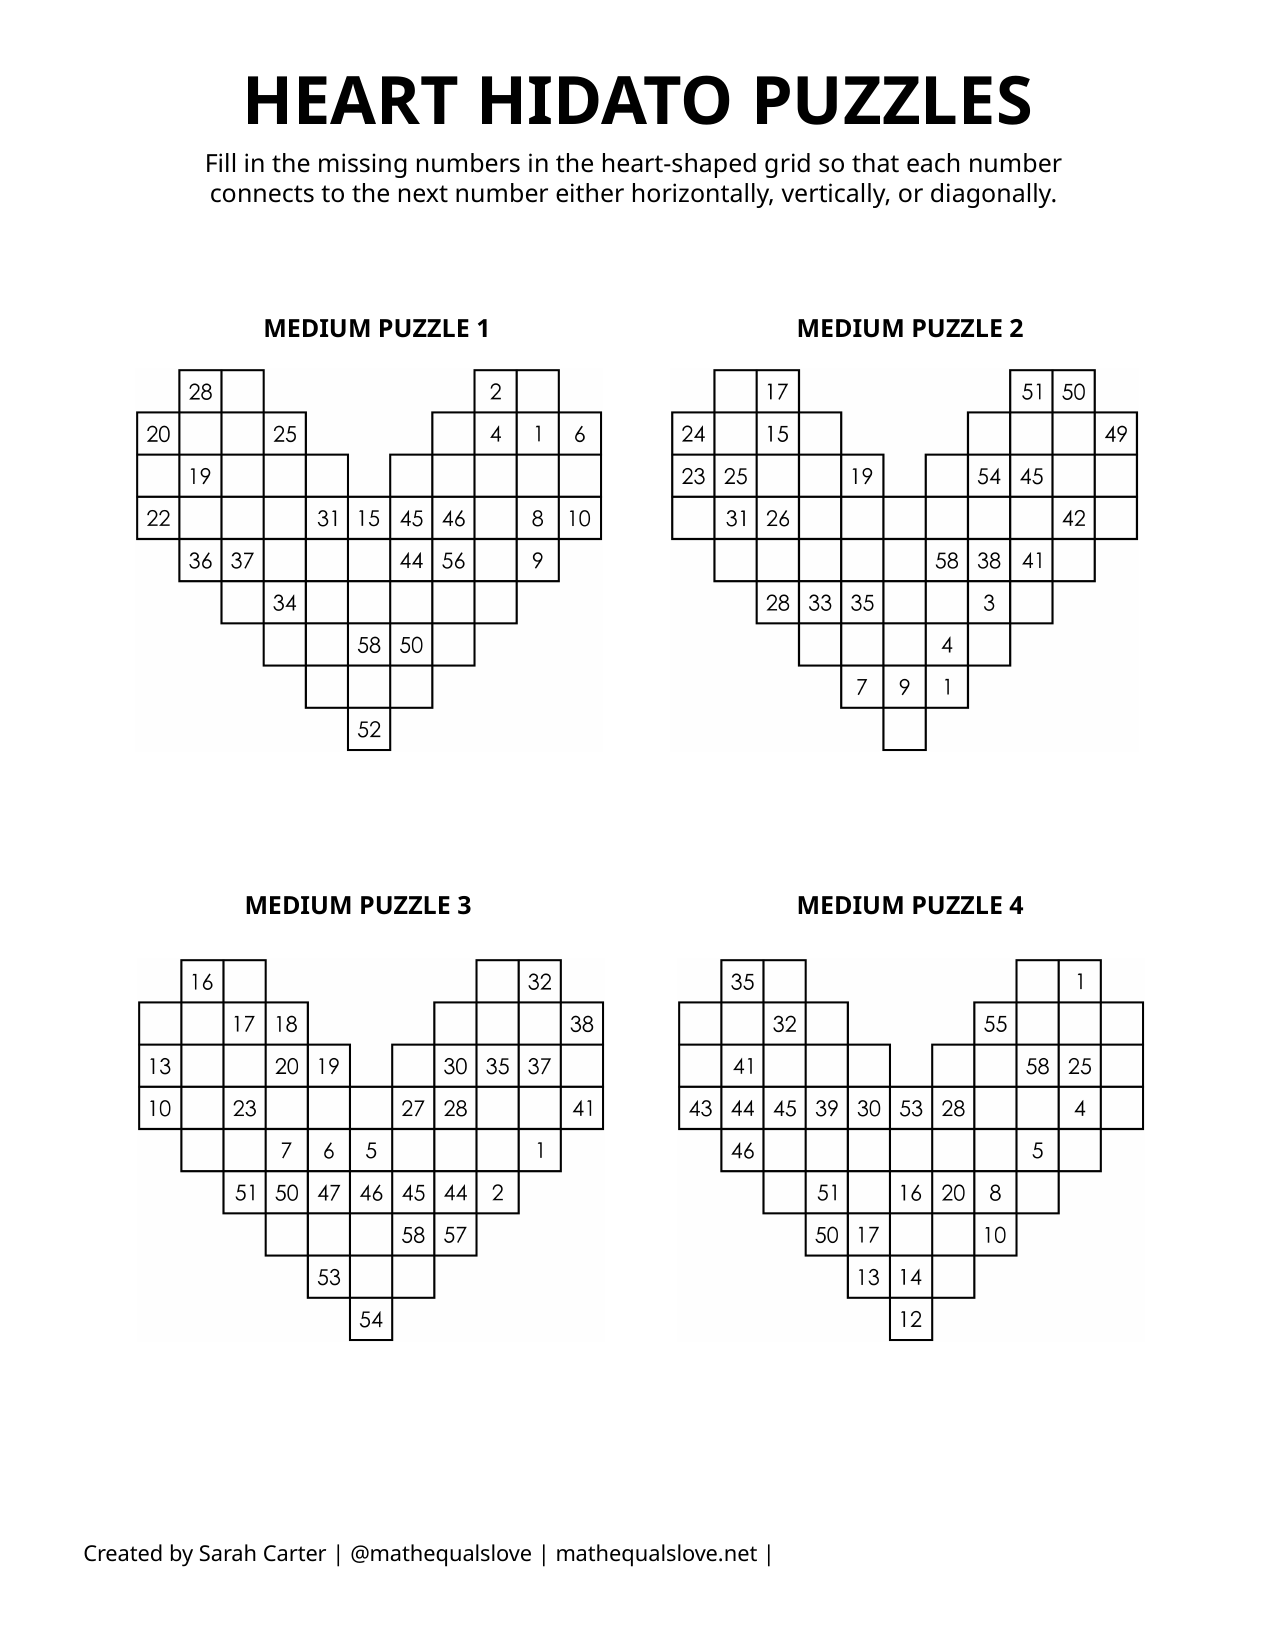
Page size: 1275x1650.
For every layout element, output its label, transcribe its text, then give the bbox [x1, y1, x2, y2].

text_box HEART HIDATO PUZZLES [66, 50, 1211, 140]
text_box Created by Sarah Carter | @mathequalslove | mathequalslove.net | [68, 1532, 986, 1574]
text_box MEDIUM PUZZLE 2 [670, 312, 1150, 364]
picture [670, 368, 1139, 753]
picture [676, 957, 1146, 1343]
text_box Fill in the missing numbers in the heart-shaped grid so that each number connects to the next number either horizontally, vertically, or diagonally. [0, 140, 1275, 216]
picture [136, 957, 606, 1343]
text_box MEDIUM PUZZLE 3 [118, 889, 598, 941]
text_box MEDIUM PUZZLE 4 [670, 889, 1150, 941]
picture [134, 368, 604, 753]
text_box MEDIUM PUZZLE 1 [137, 312, 617, 364]
